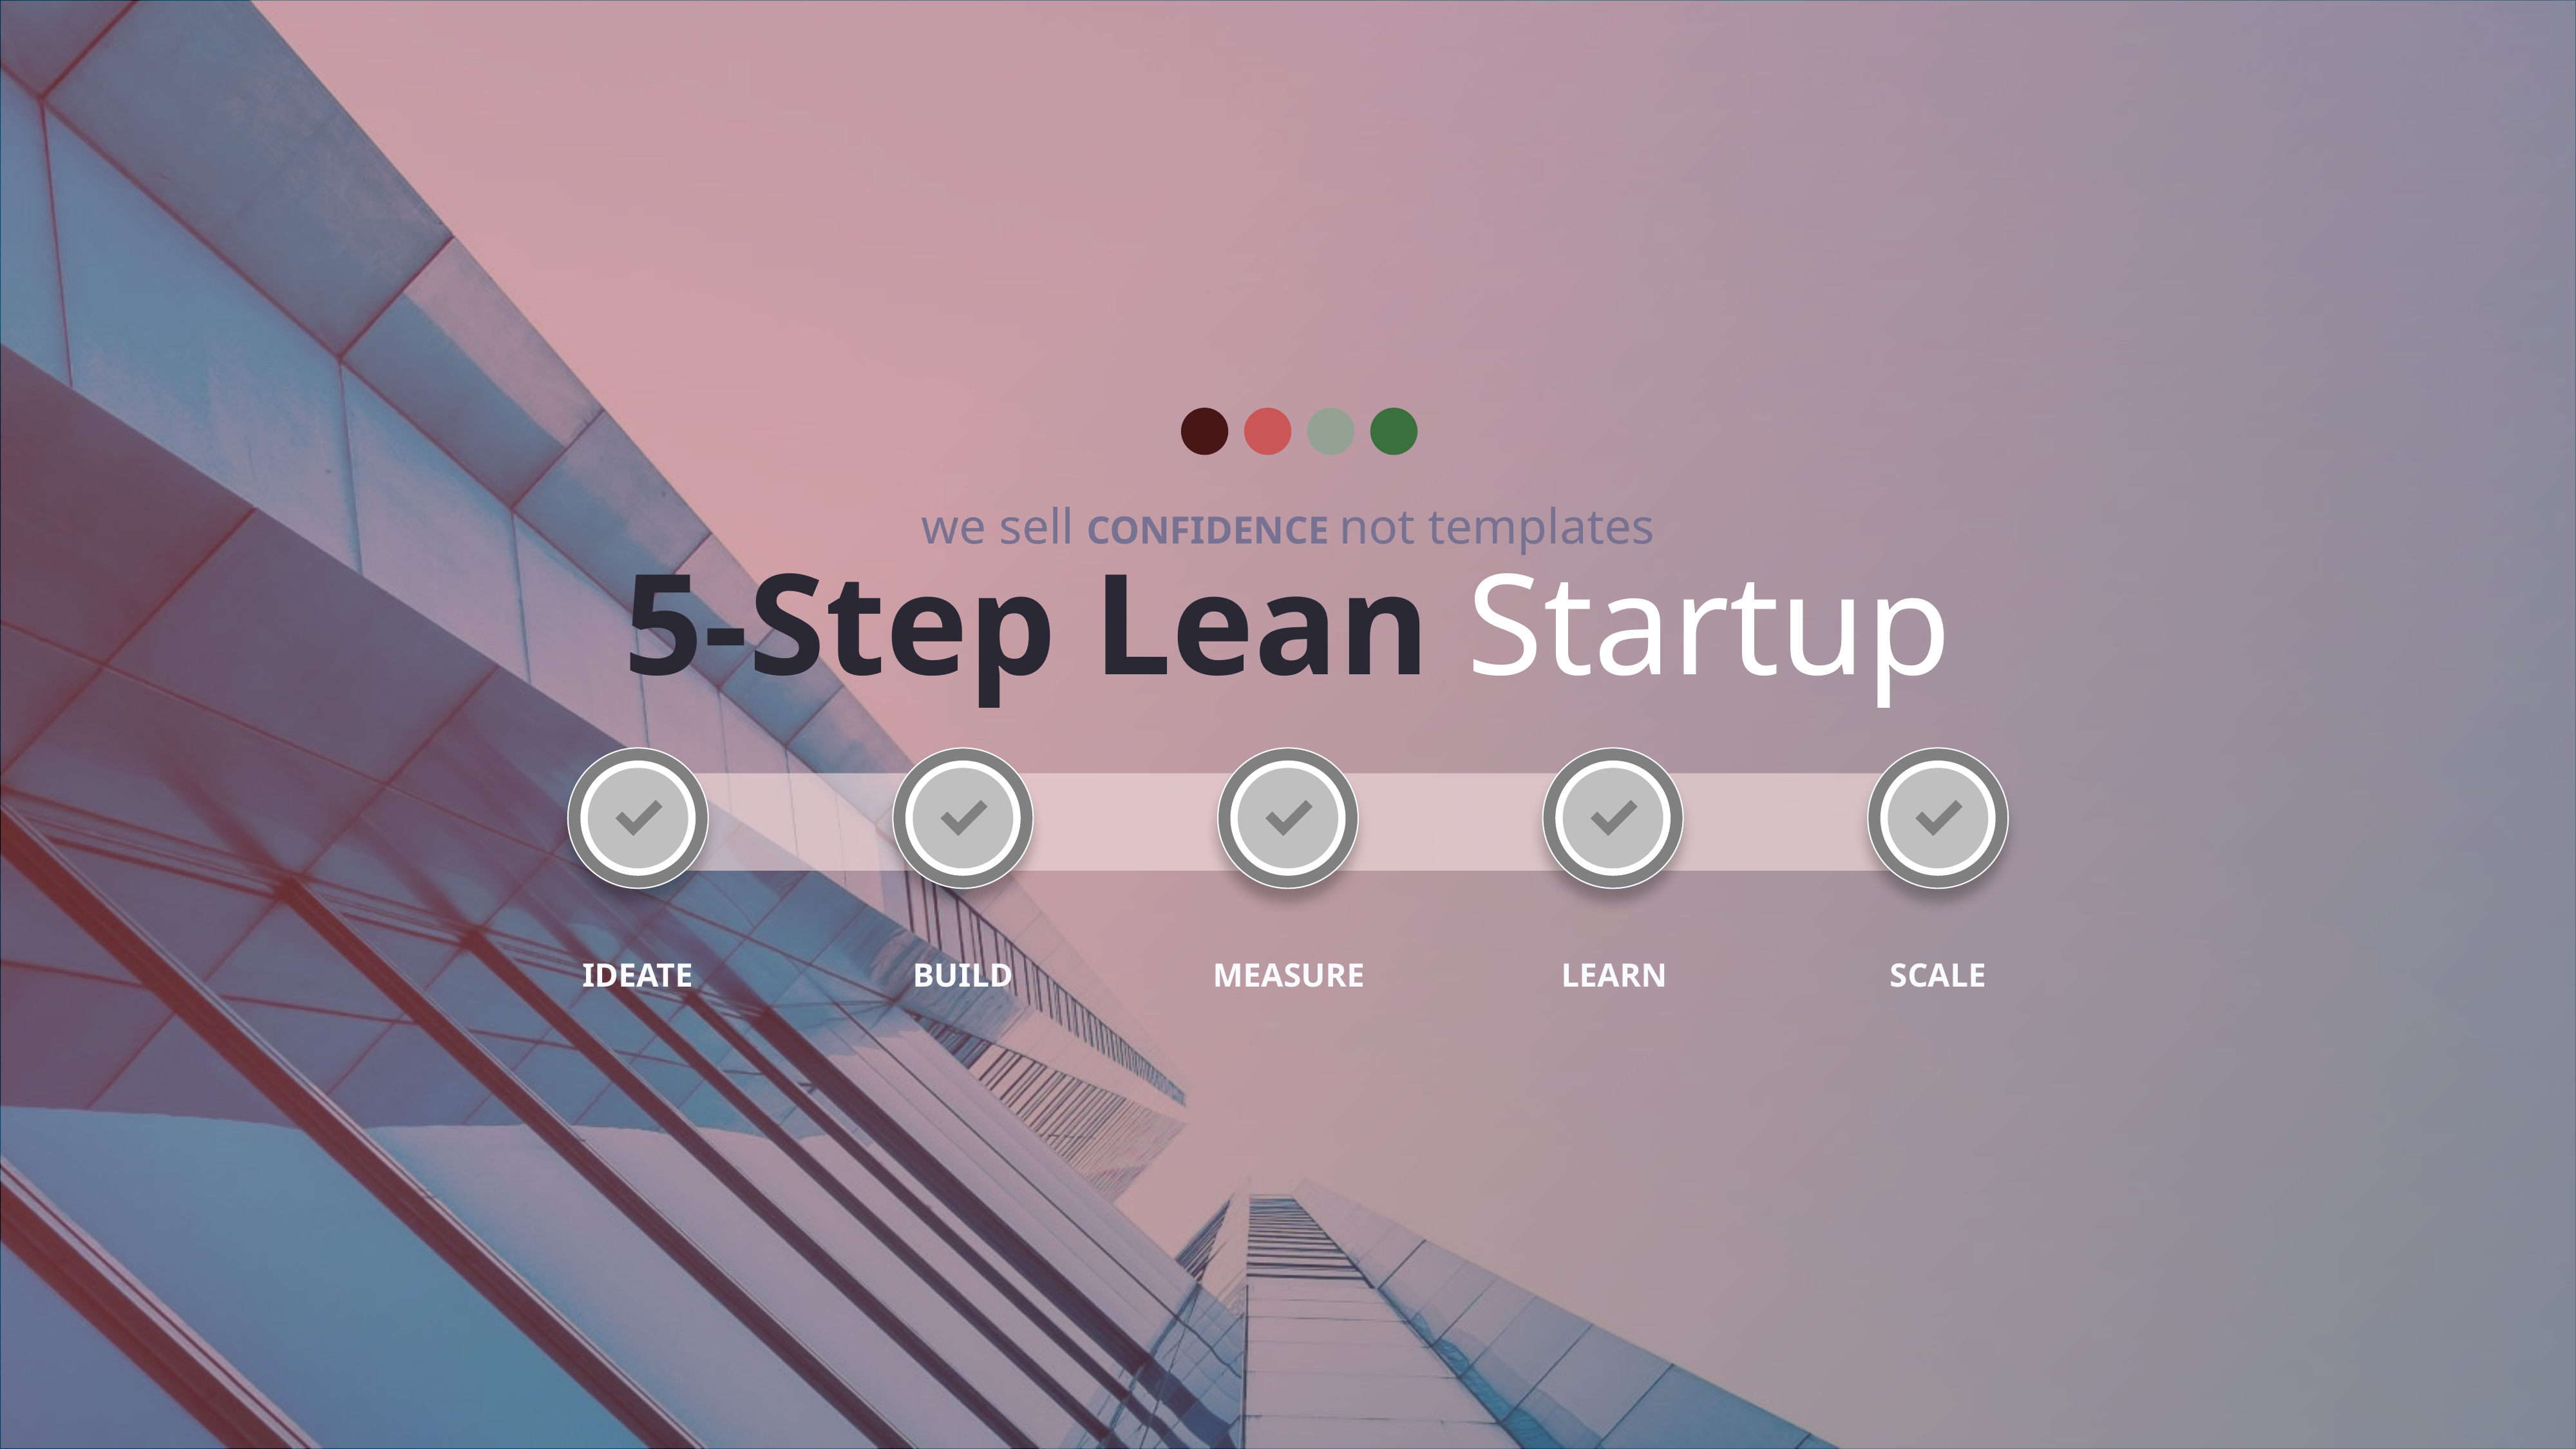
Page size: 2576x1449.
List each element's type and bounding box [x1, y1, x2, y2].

text_box [892, 747, 1034, 889]
text_box [1217, 747, 1359, 889]
text_box [1542, 747, 1684, 889]
text_box [567, 747, 709, 889]
text_box [1867, 747, 2009, 889]
picture [0, 0, 2576, 1449]
